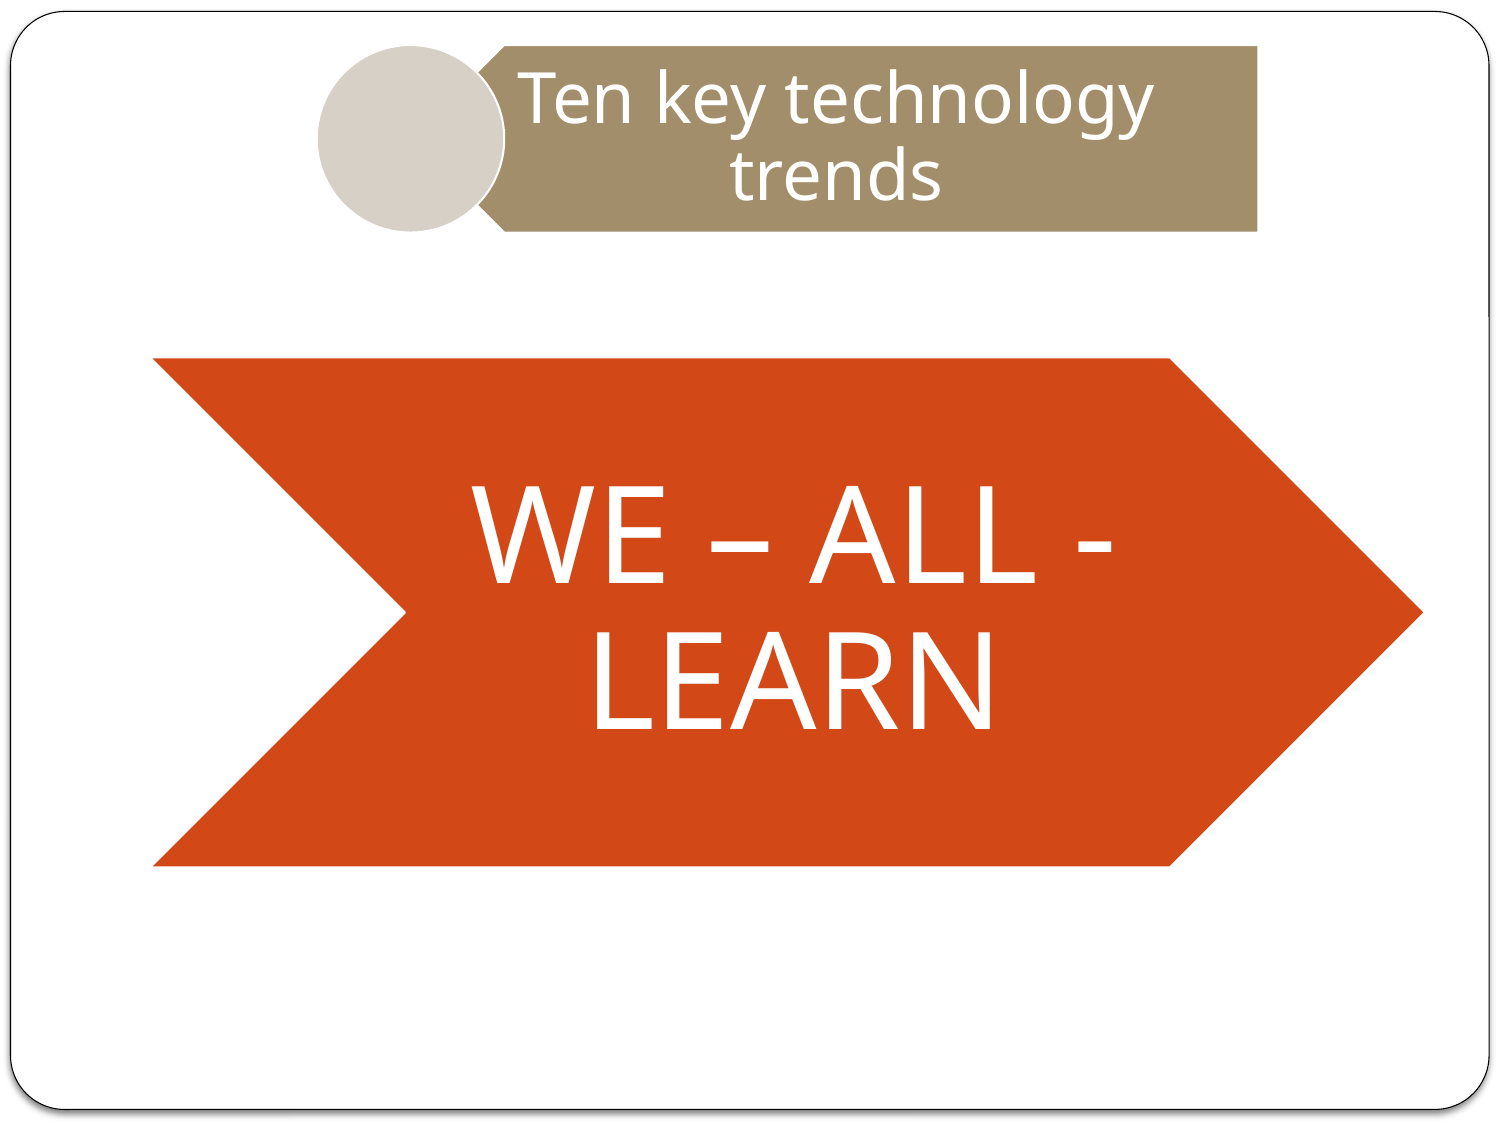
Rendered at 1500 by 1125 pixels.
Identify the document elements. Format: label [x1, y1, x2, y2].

list [149, 237, 1426, 988]
text_box [149, 44, 1426, 233]
